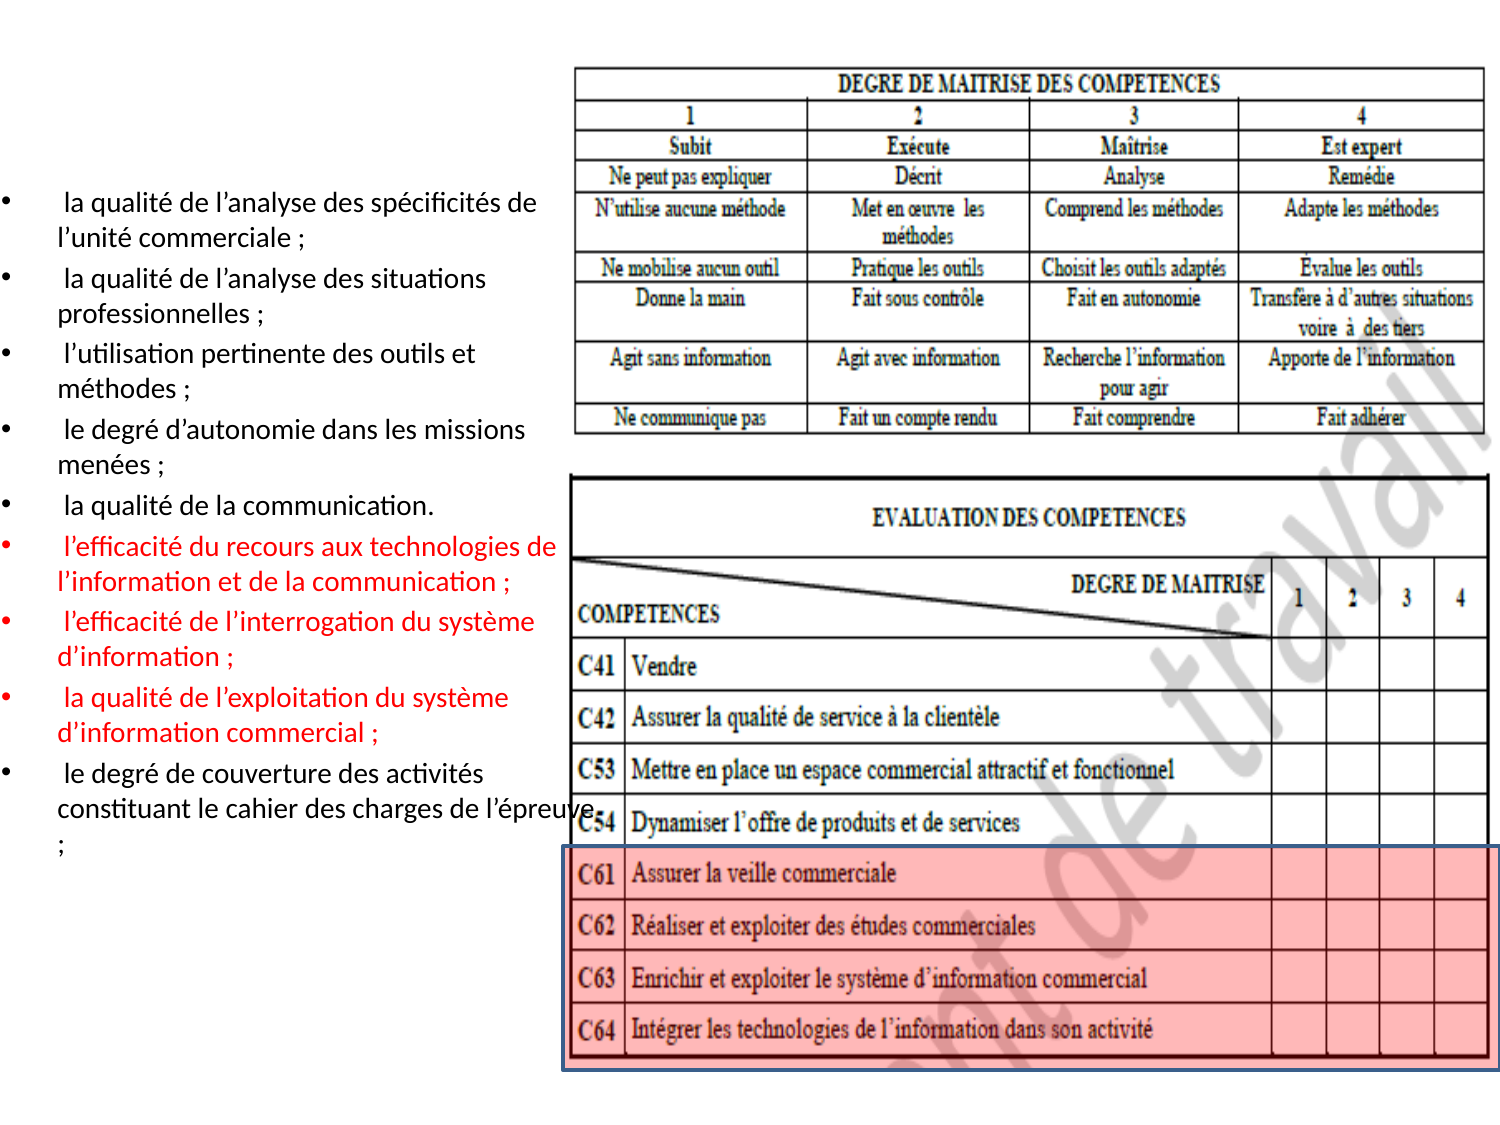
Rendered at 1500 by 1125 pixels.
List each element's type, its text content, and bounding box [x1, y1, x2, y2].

picture [562, 54, 1500, 1071]
text_box la qualité de l’analyse des spécificités de l’unité commerciale ; la qualité de l’analyse des situations professionnelles ; l’utilisation pertinente des outils et méthodes ; le degré d’autonomie dans les missions menées ; la qualité de la communication. l’efficacité du recours aux technologies de l’information et de la communication ; l’efficacité de l’interrogation du système d’information ; la qualité de l’exploitation du système d’information commercial ; le degré de couverture des activités constituant le cahier des charges de l’épreuve ; [0, 175, 557, 867]
